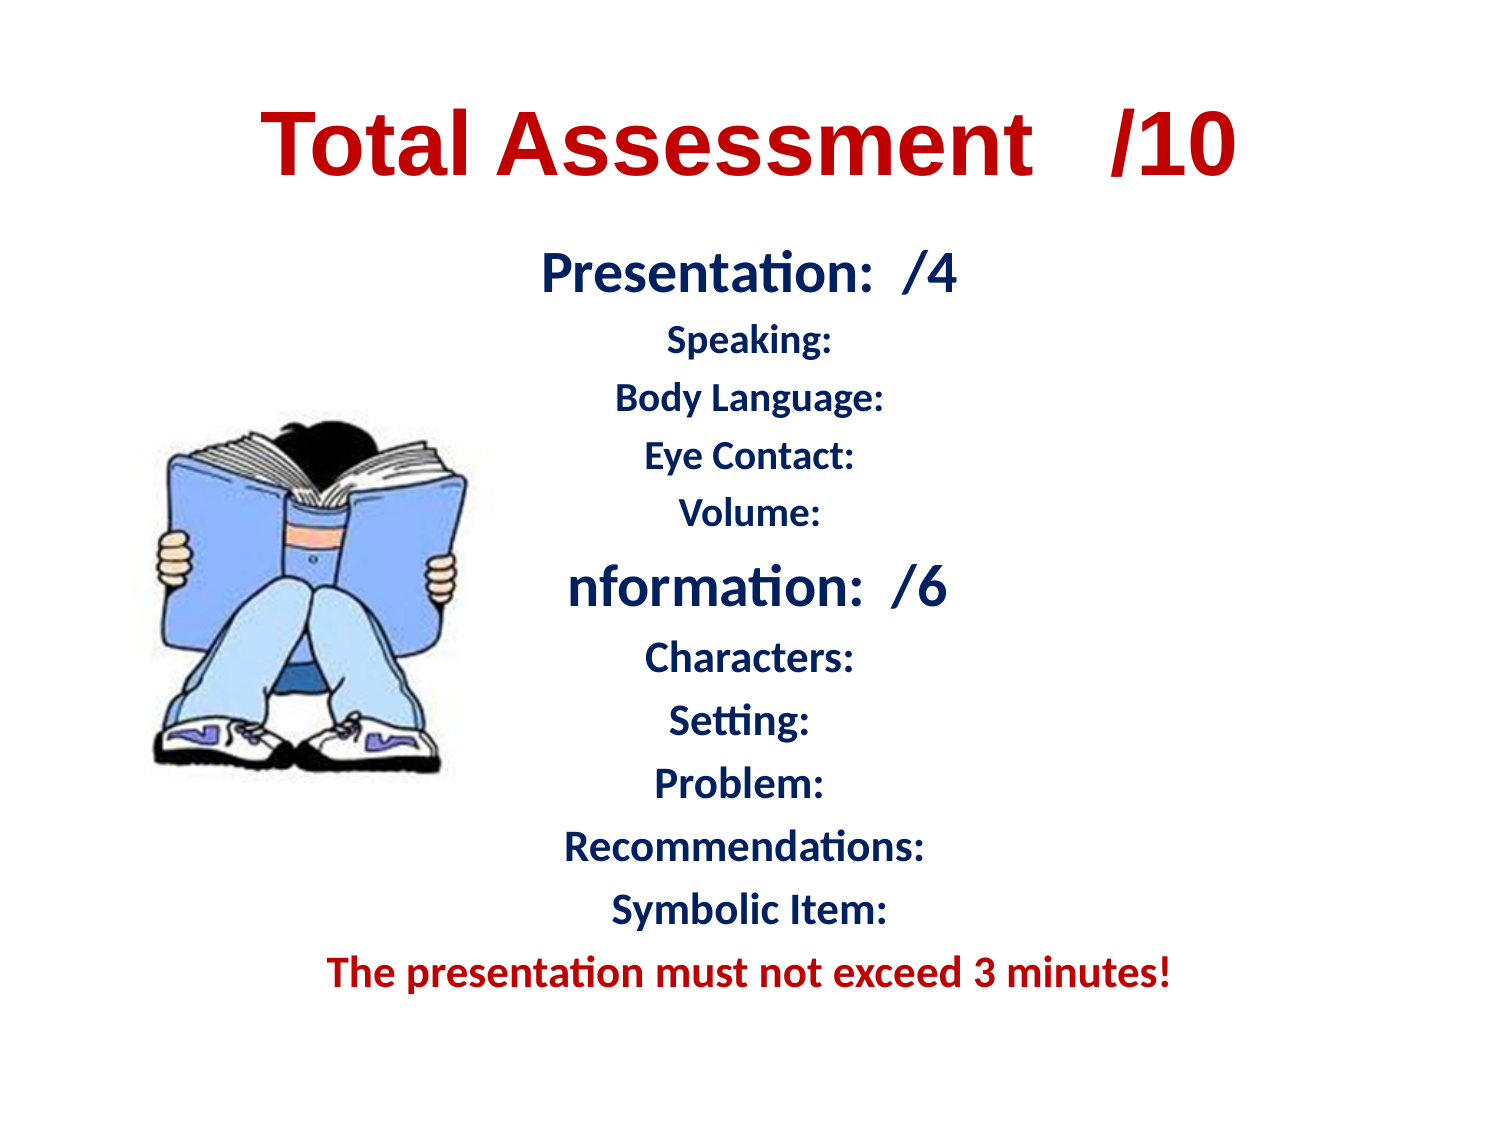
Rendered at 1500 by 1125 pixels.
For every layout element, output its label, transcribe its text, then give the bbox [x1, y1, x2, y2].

title Total Assessment /10 [75, 45, 1425, 224]
list Presentation: /4 Speaking: Body Language: Eye Contact: Volume: Information: /6 Characters: Setting: Problem: Recommendations: Symbolic Item: The presentation must not exceed 3 minutes! [75, 224, 1425, 1005]
picture [62, 410, 563, 784]
